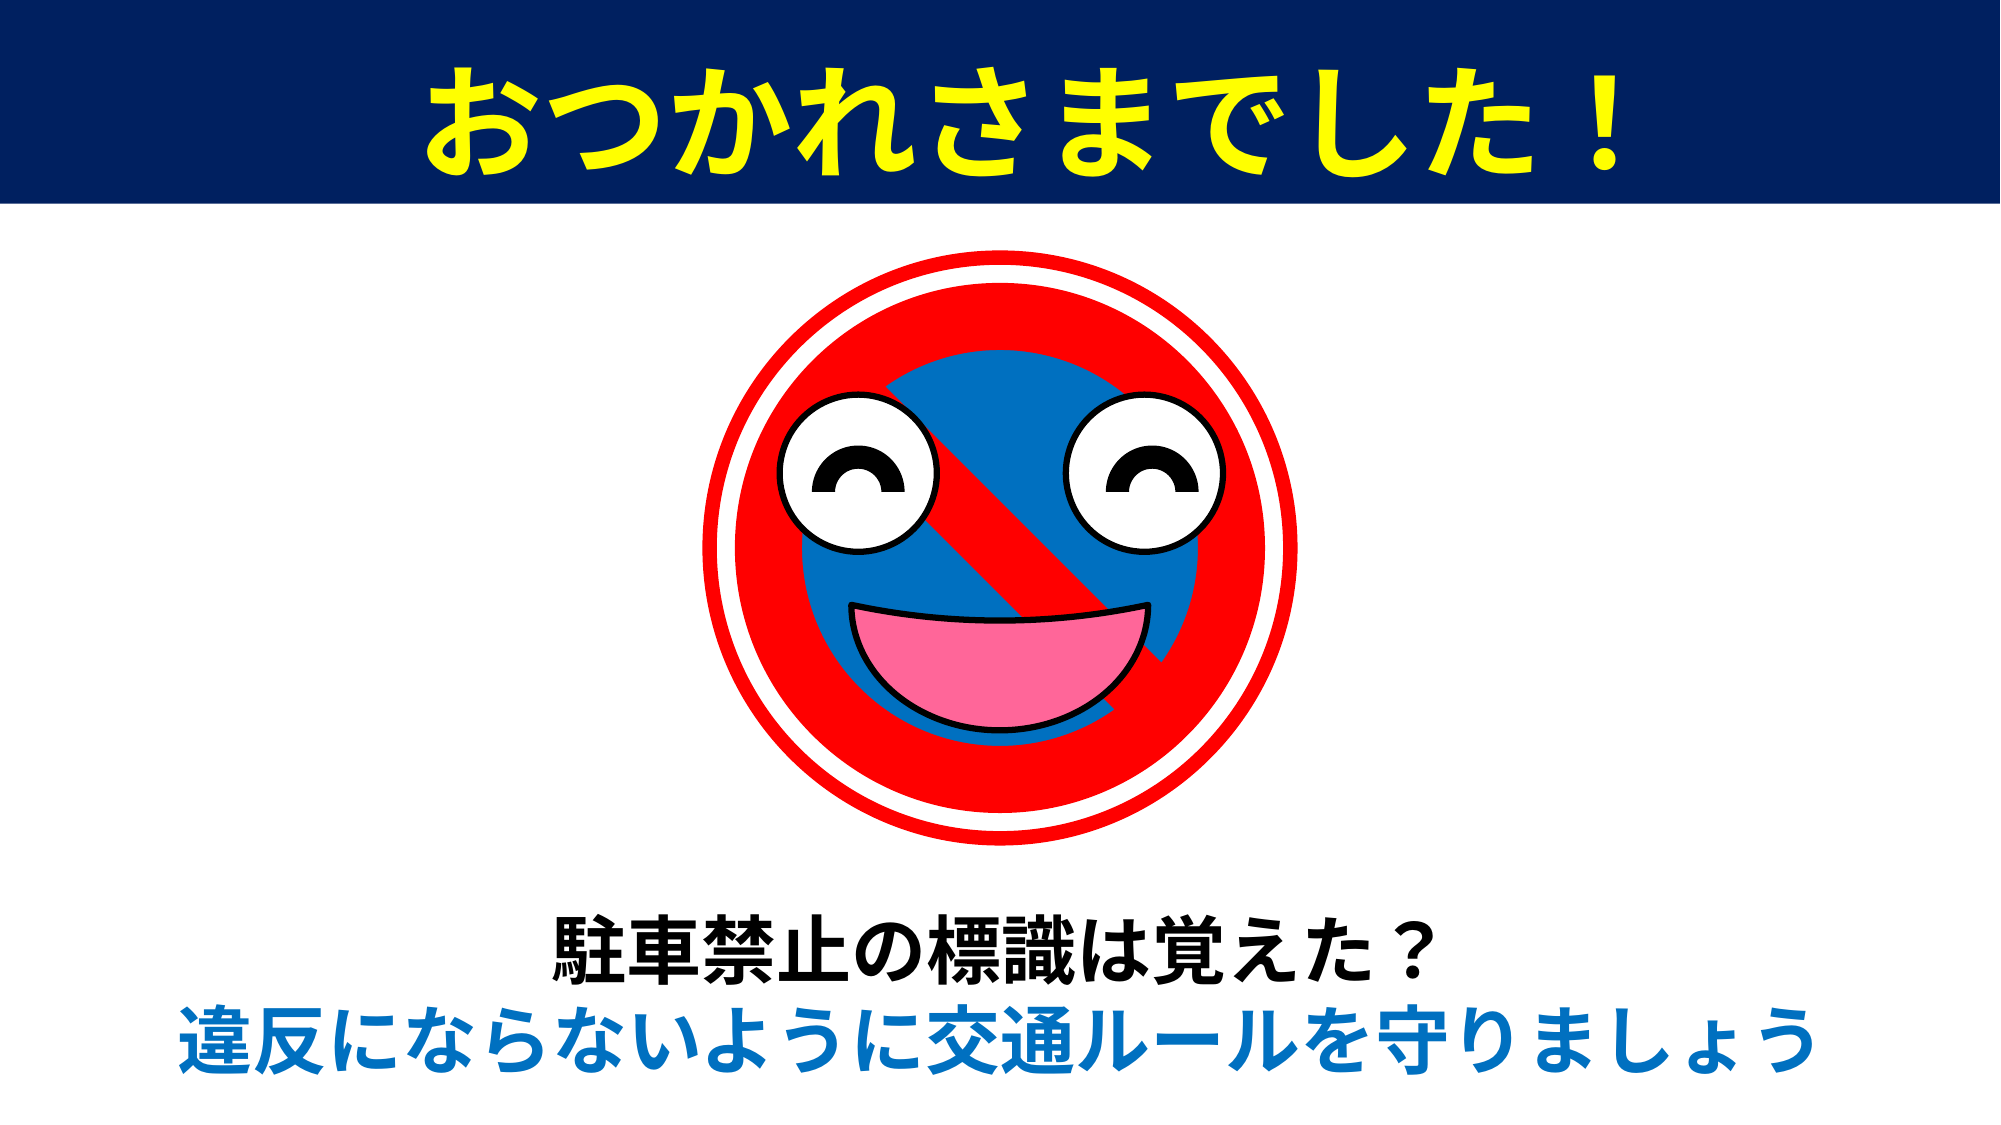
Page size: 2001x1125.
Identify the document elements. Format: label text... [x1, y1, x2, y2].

text_box おつかれさまでした！ [402, 37, 1683, 202]
text_box [0, 0, 2000, 204]
text_box 駐車禁止の標識は覚えた？ 違反にならないように交通ルールを守りましょう [162, 896, 1841, 1092]
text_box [779, 394, 1224, 731]
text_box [702, 250, 1298, 846]
